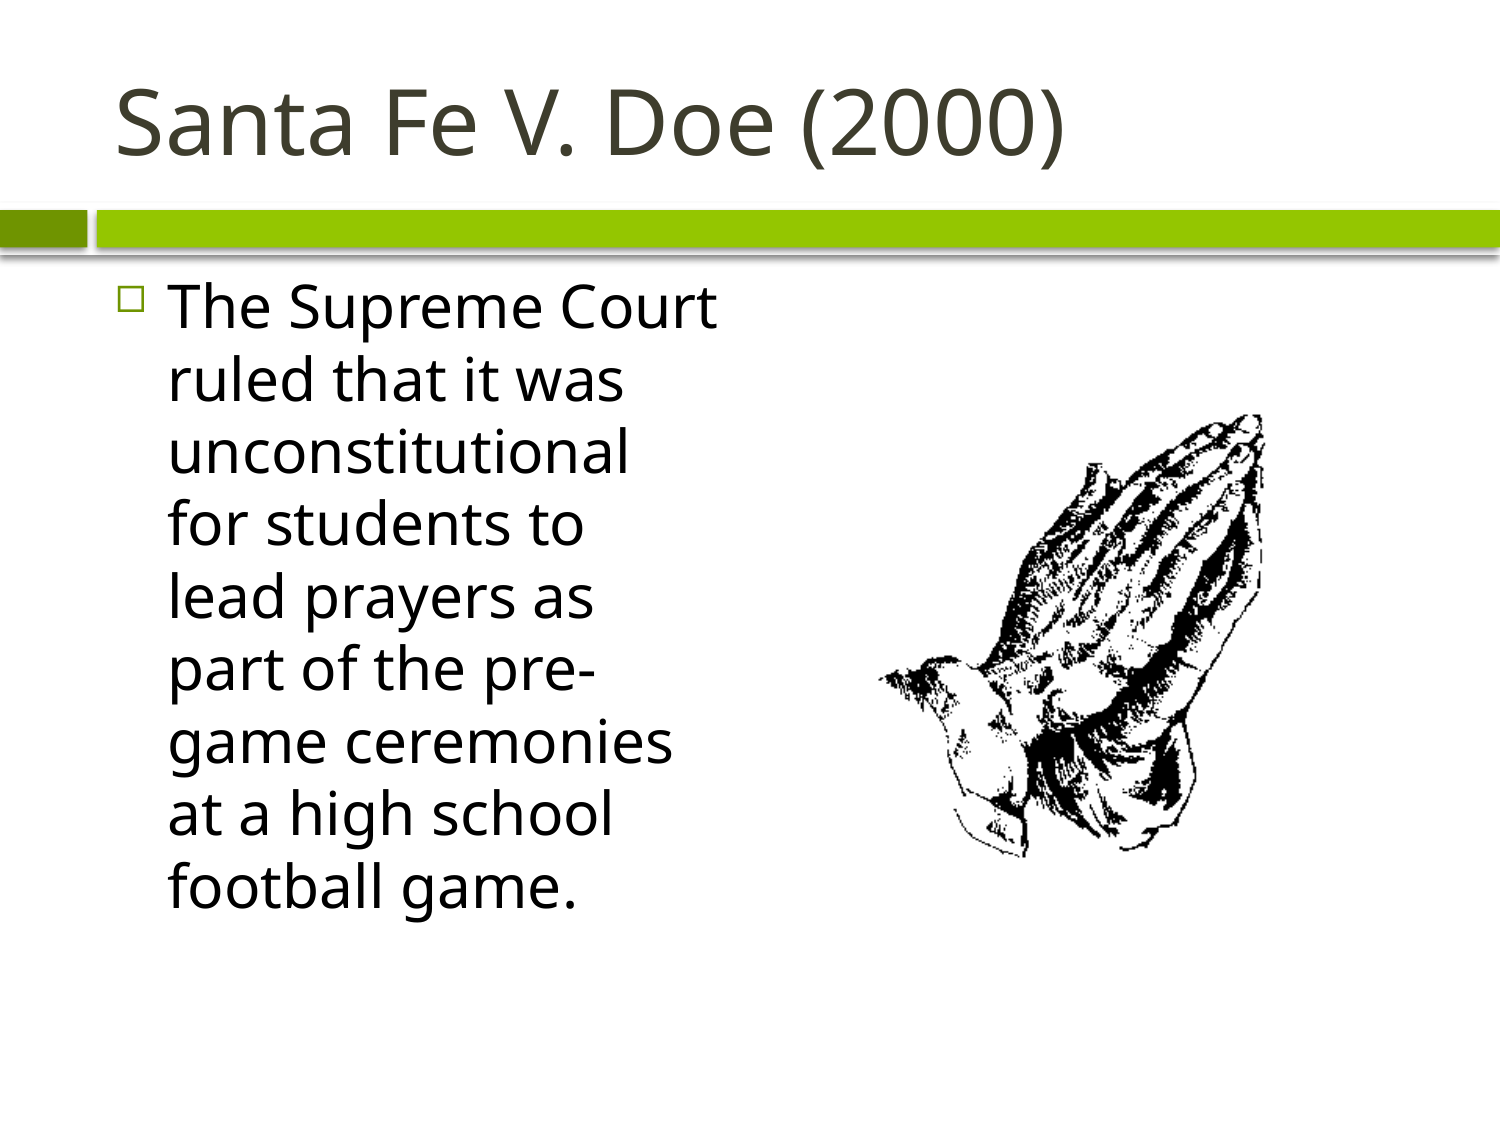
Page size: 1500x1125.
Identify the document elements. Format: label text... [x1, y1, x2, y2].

title Santa Fe V. Doe (2000) [99, 37, 1438, 200]
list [813, 382, 1414, 890]
list The Supreme Court ruled that it was unconstitutional for students to lead prayers as part of the pre-game ceremonies at a high school football game. [99, 260, 738, 1011]
